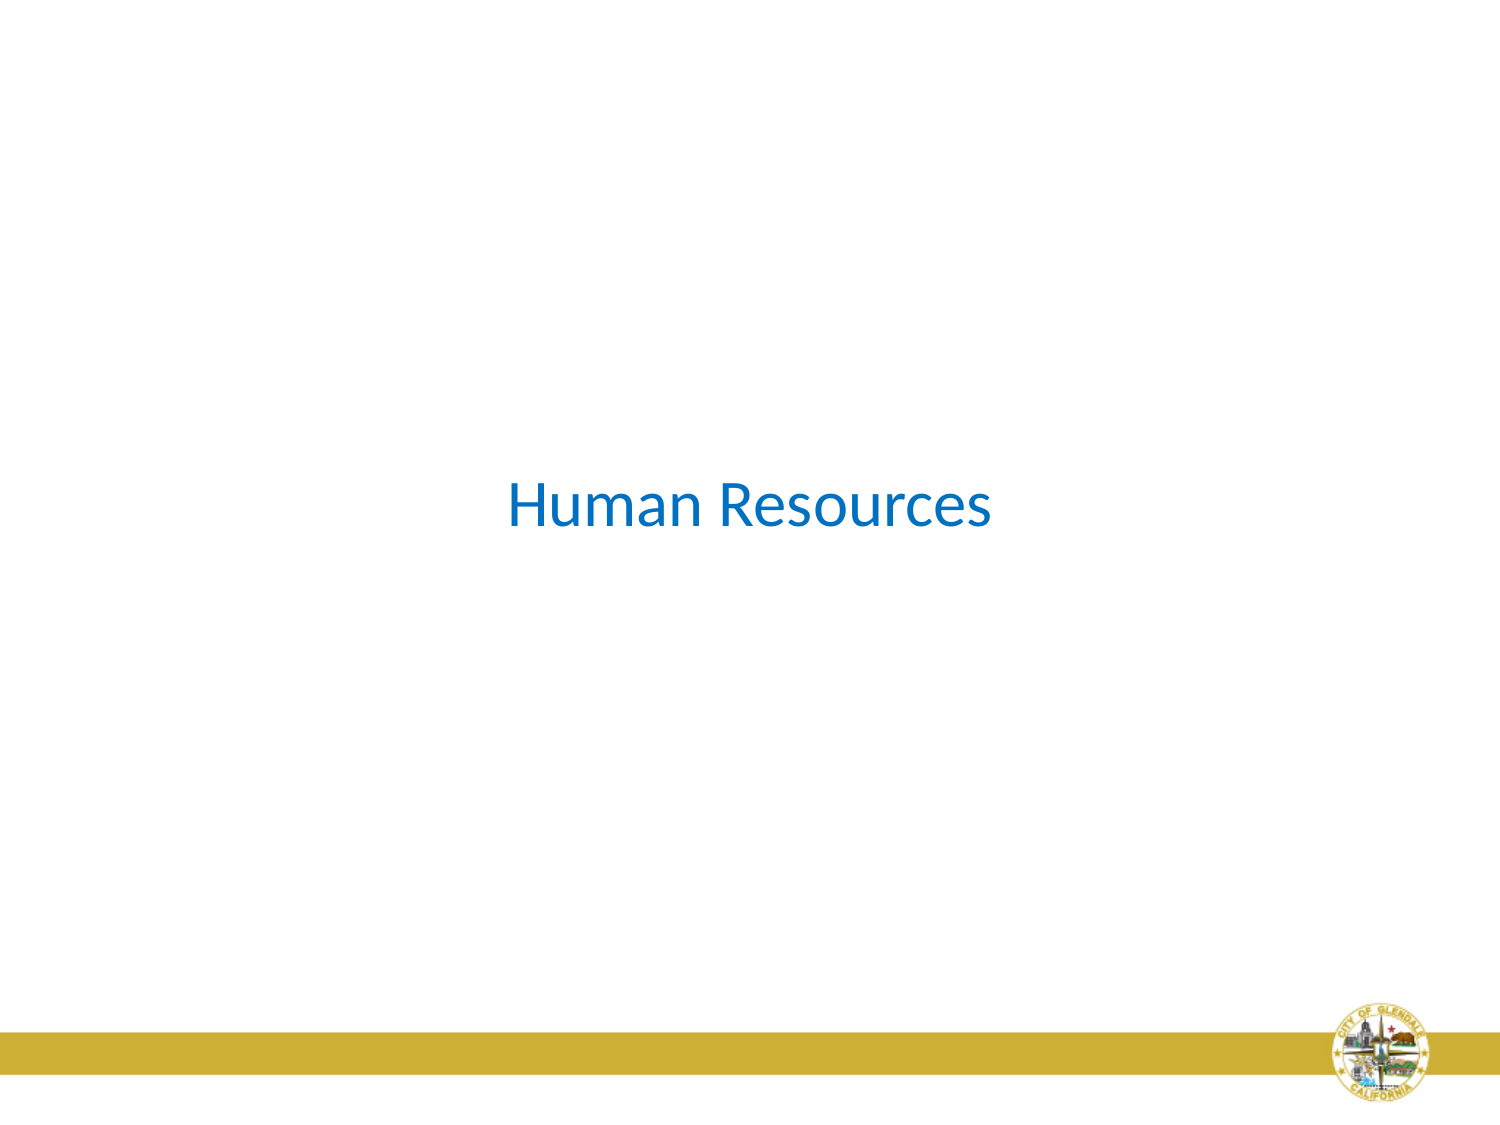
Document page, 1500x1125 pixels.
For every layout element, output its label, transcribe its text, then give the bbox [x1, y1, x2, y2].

title Human Resources [75, 399, 1425, 600]
picture [0, 0, 1500, 1125]
